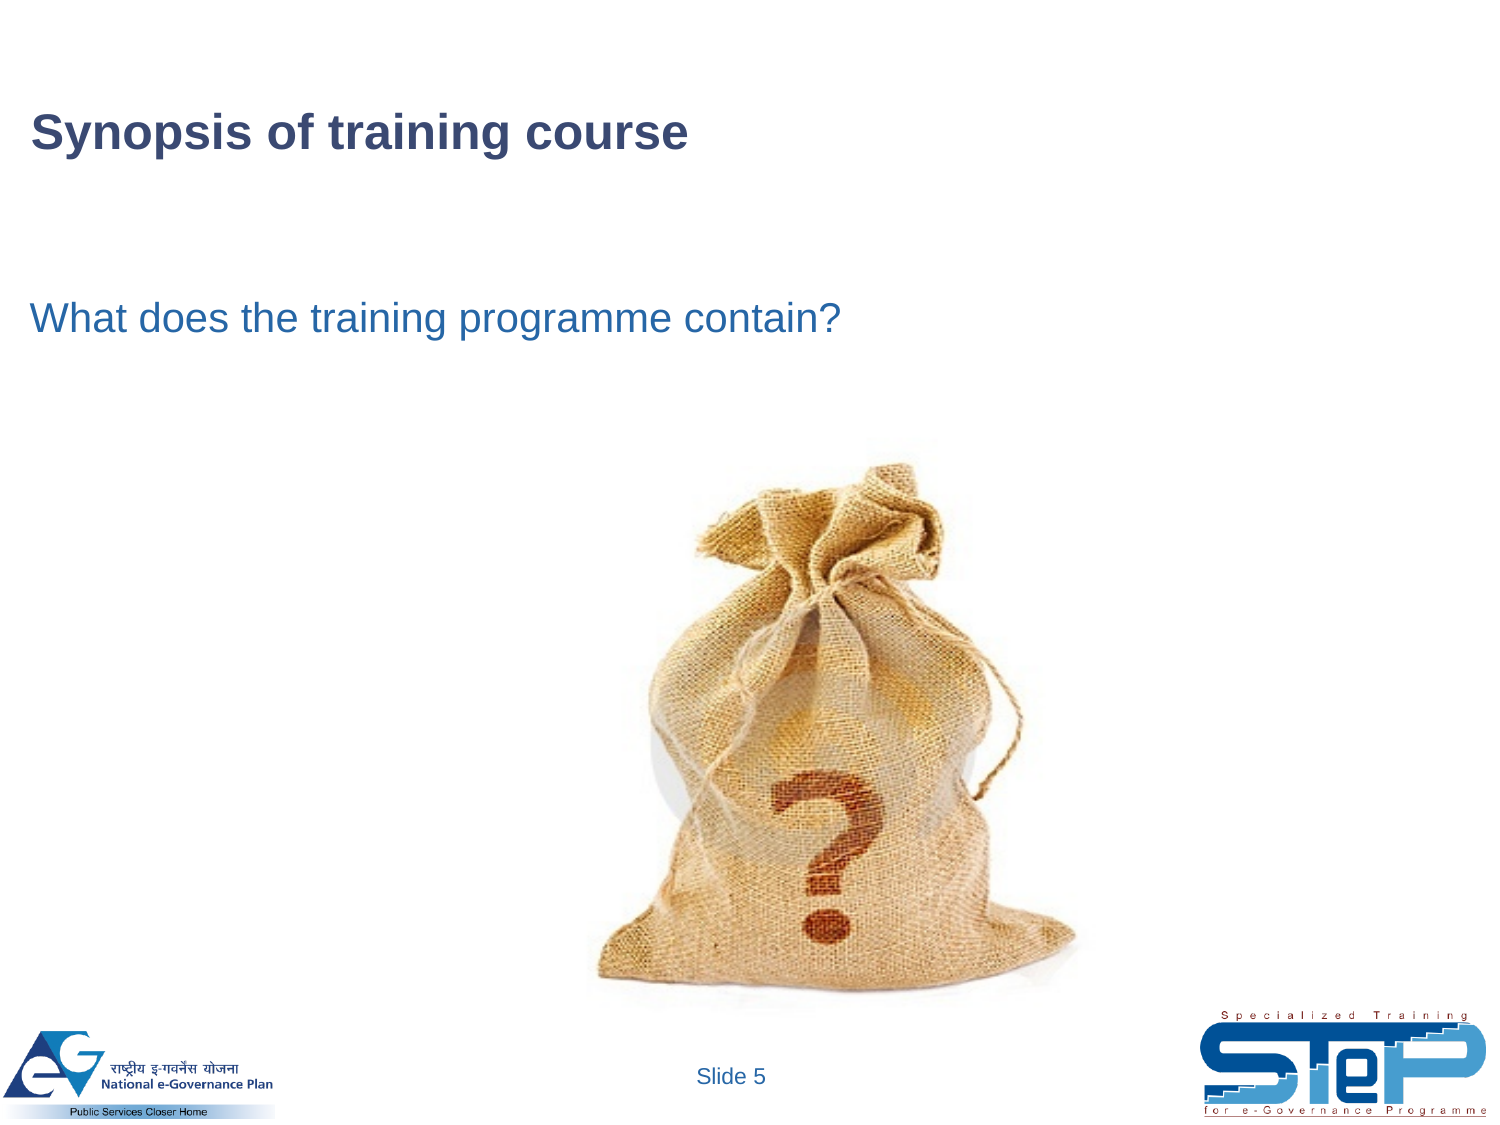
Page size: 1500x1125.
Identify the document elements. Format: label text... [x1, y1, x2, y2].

list What does the training programme contain? [29, 290, 1469, 989]
picture [553, 409, 1102, 1032]
picture [1199, 1011, 1486, 1117]
text_box Slide 5 [556, 1062, 907, 1088]
title Synopsis of training course [30, 99, 1476, 235]
picture [2, 1030, 276, 1119]
